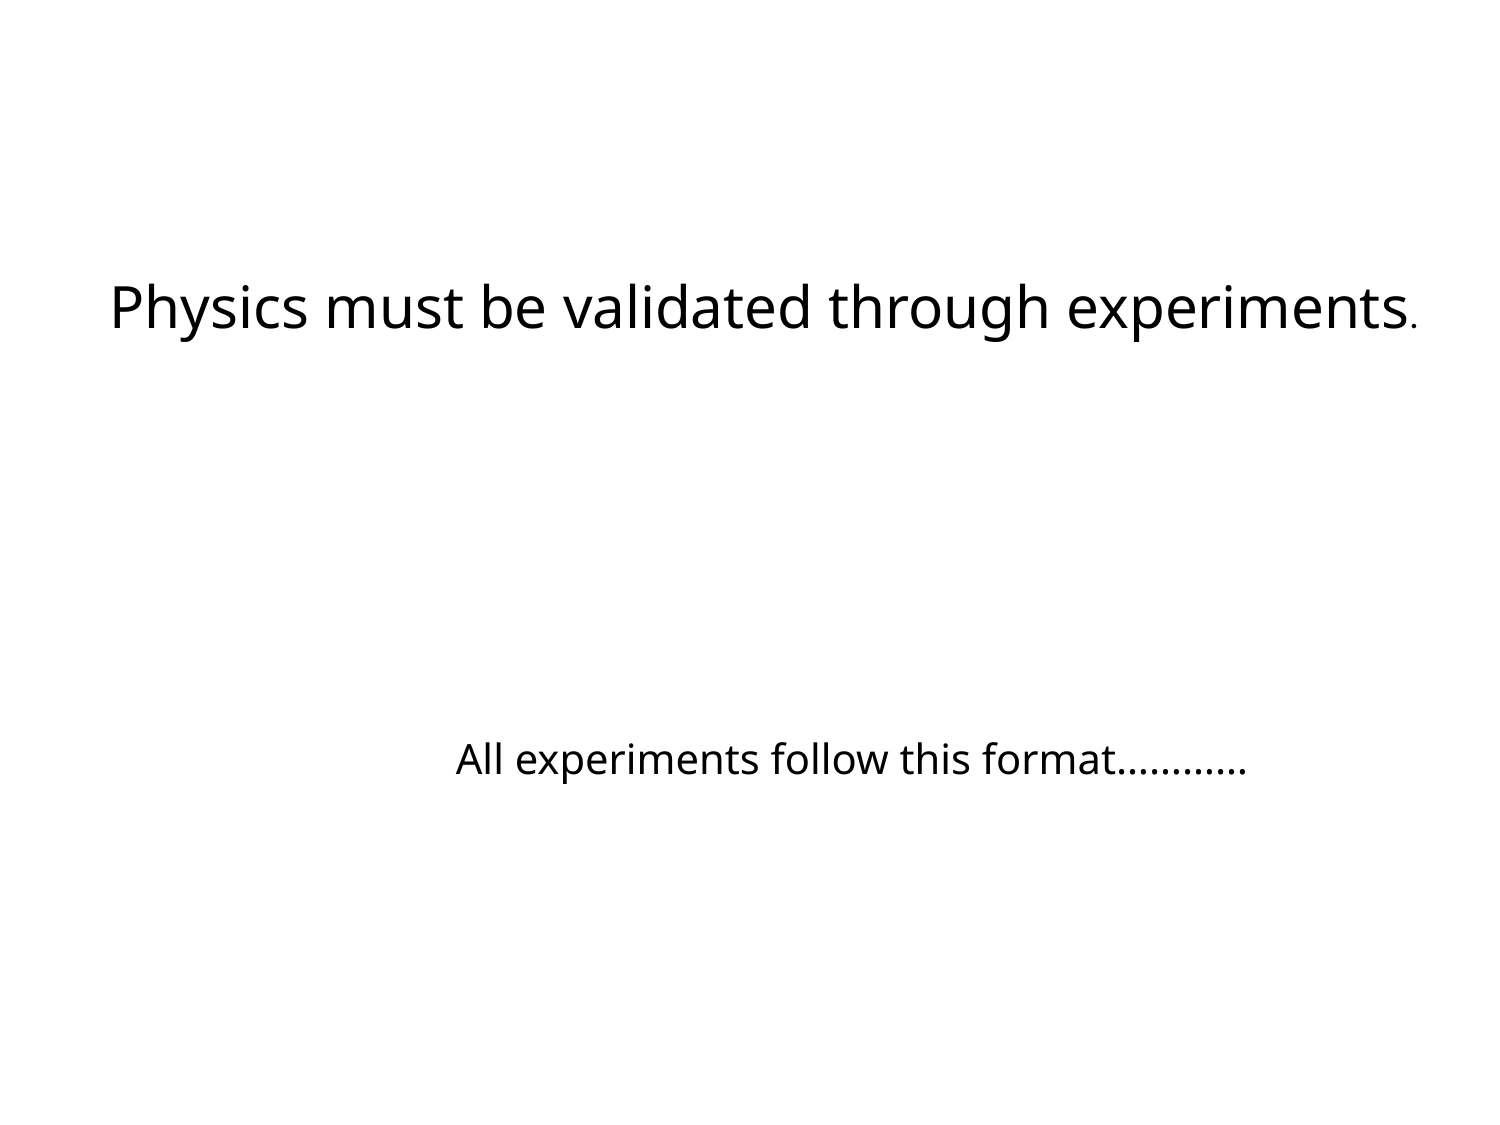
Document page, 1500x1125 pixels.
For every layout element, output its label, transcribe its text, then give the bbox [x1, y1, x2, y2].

text_box Physics must be validated through experiments. [94, 262, 1434, 348]
text_box All experiments follow this format………… [441, 725, 1264, 790]
